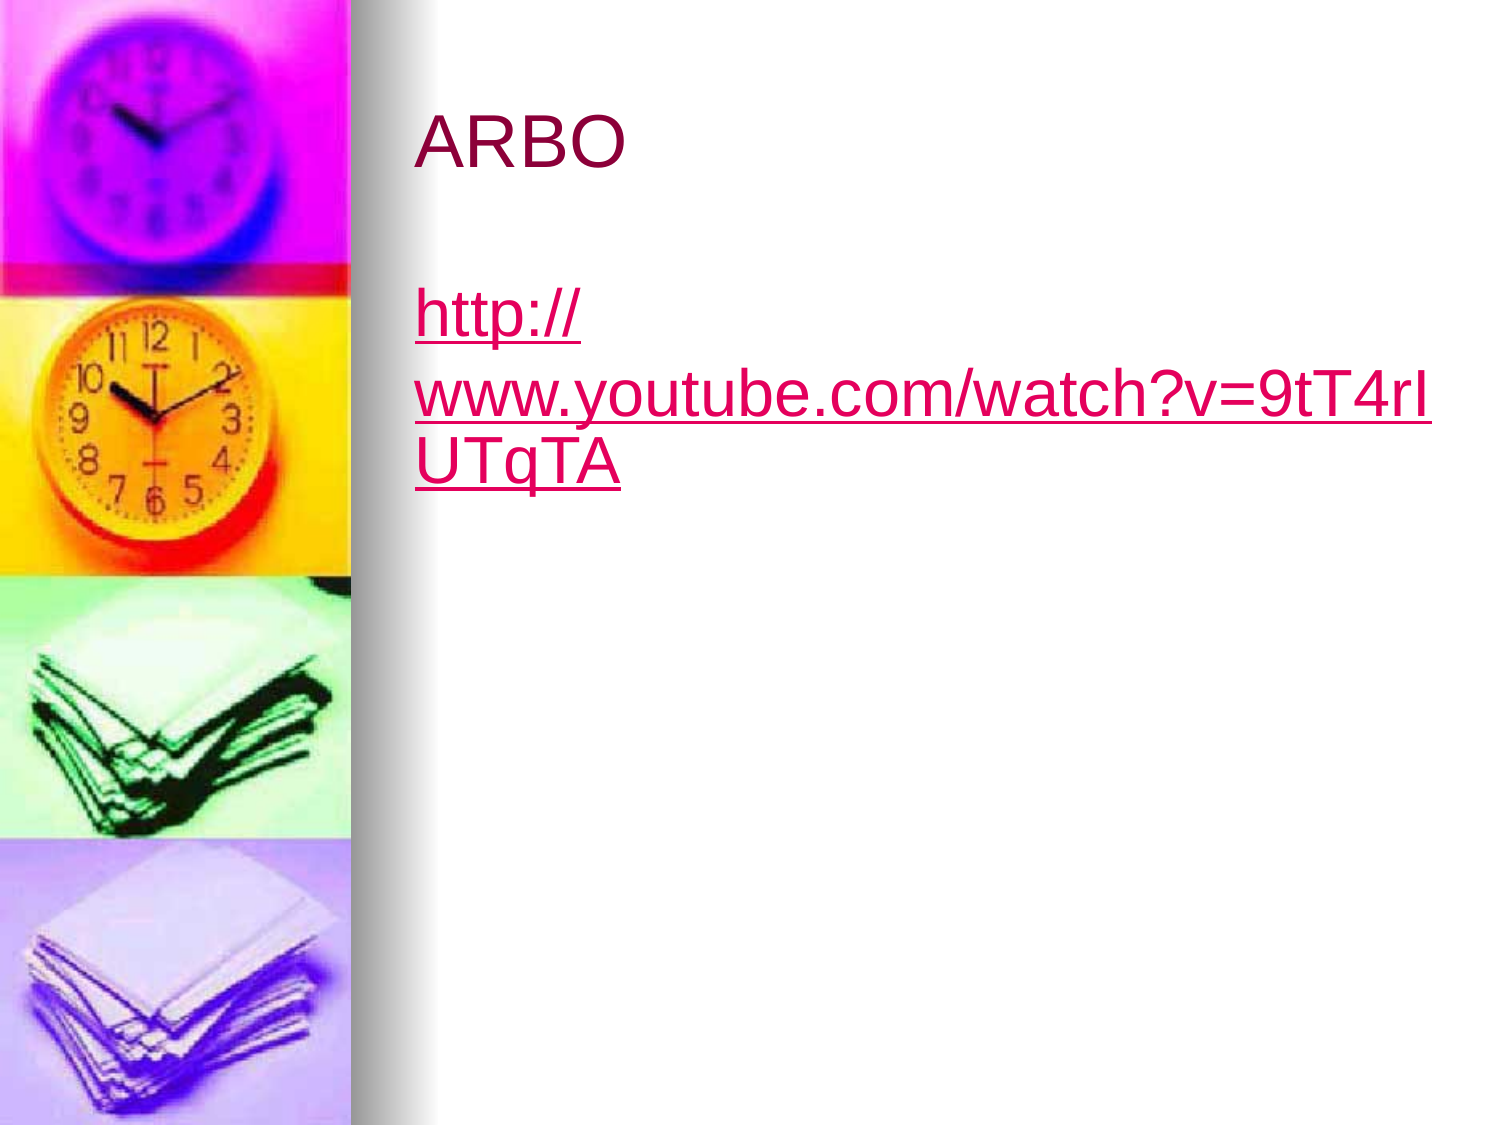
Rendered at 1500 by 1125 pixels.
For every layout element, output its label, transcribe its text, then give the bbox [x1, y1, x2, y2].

picture [0, 0, 351, 1125]
title ARBO [399, 37, 1451, 238]
list http://www.youtube.com/watch?v=9tT4rIUTqTA [399, 262, 1451, 1001]
